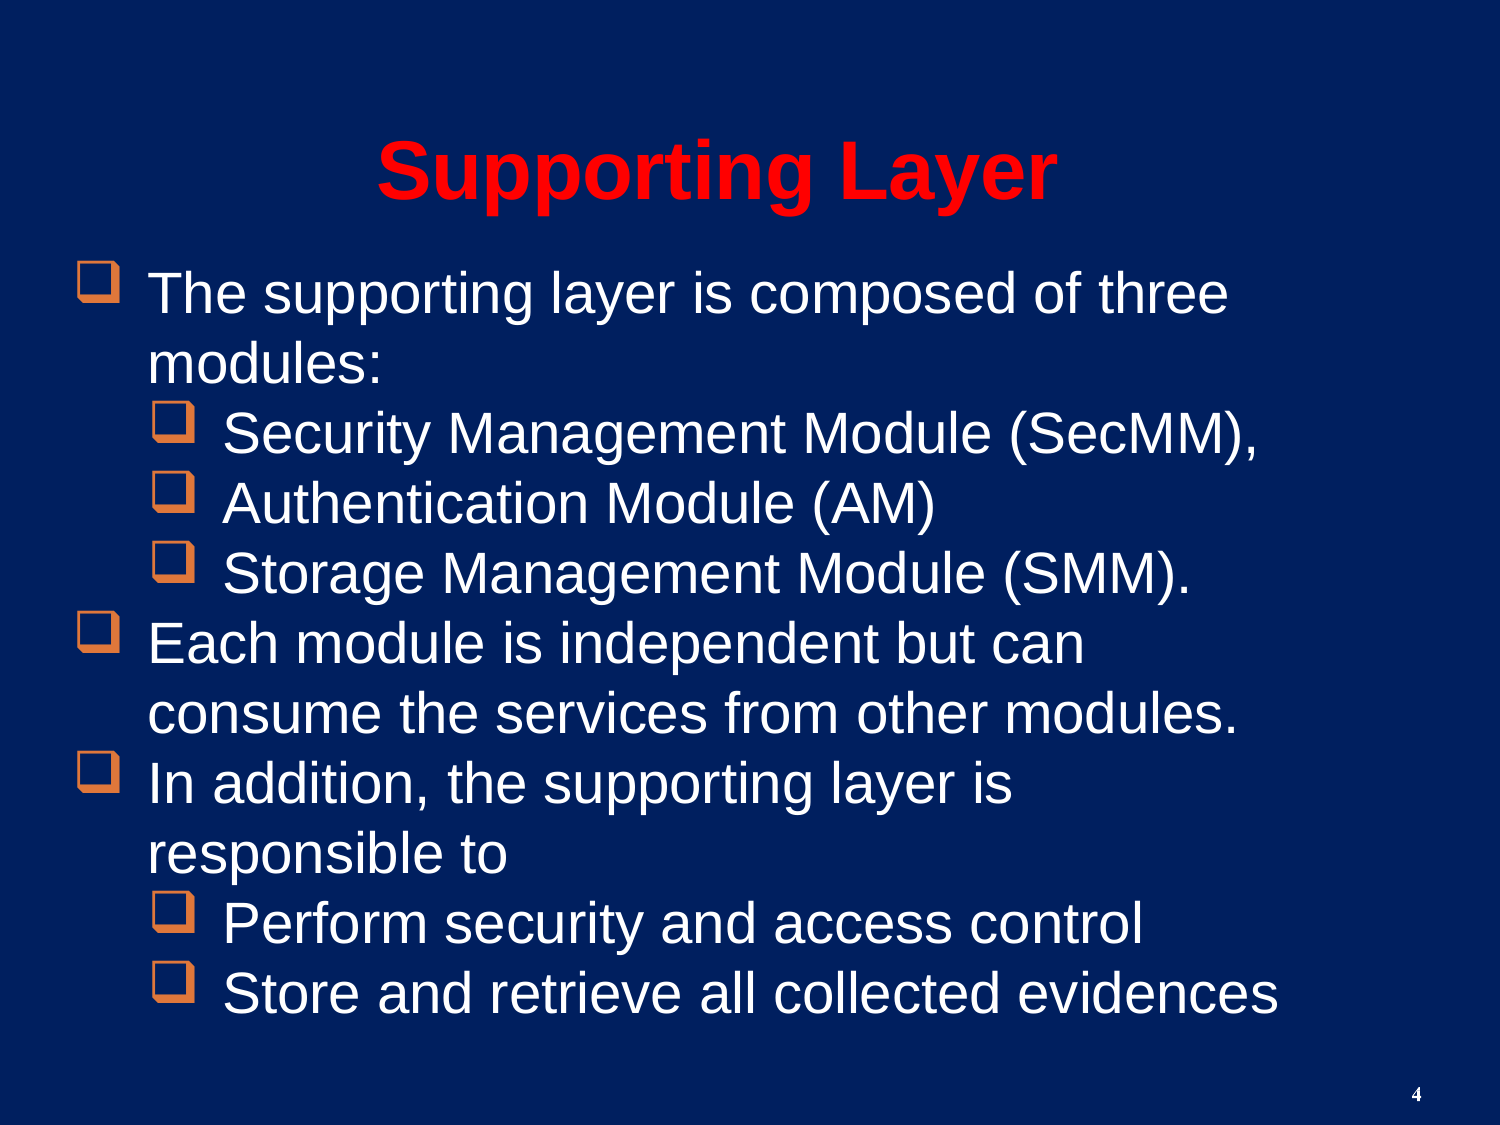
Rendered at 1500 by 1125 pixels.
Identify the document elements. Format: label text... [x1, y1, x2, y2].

text_box [1412, 1087, 1422, 1102]
text_box The supporting layer is composed of three modules: Security Management Module (SecMM), Authentication Module (AM) Storage Management Module (SMM). Each module is independent but can consume the services from other modules. In addition, the supporting layer is responsible to Perform security and access control Store and retrieve all collected evidences [70, 255, 1421, 1025]
text_box Supporting Layer [70, 116, 1363, 217]
